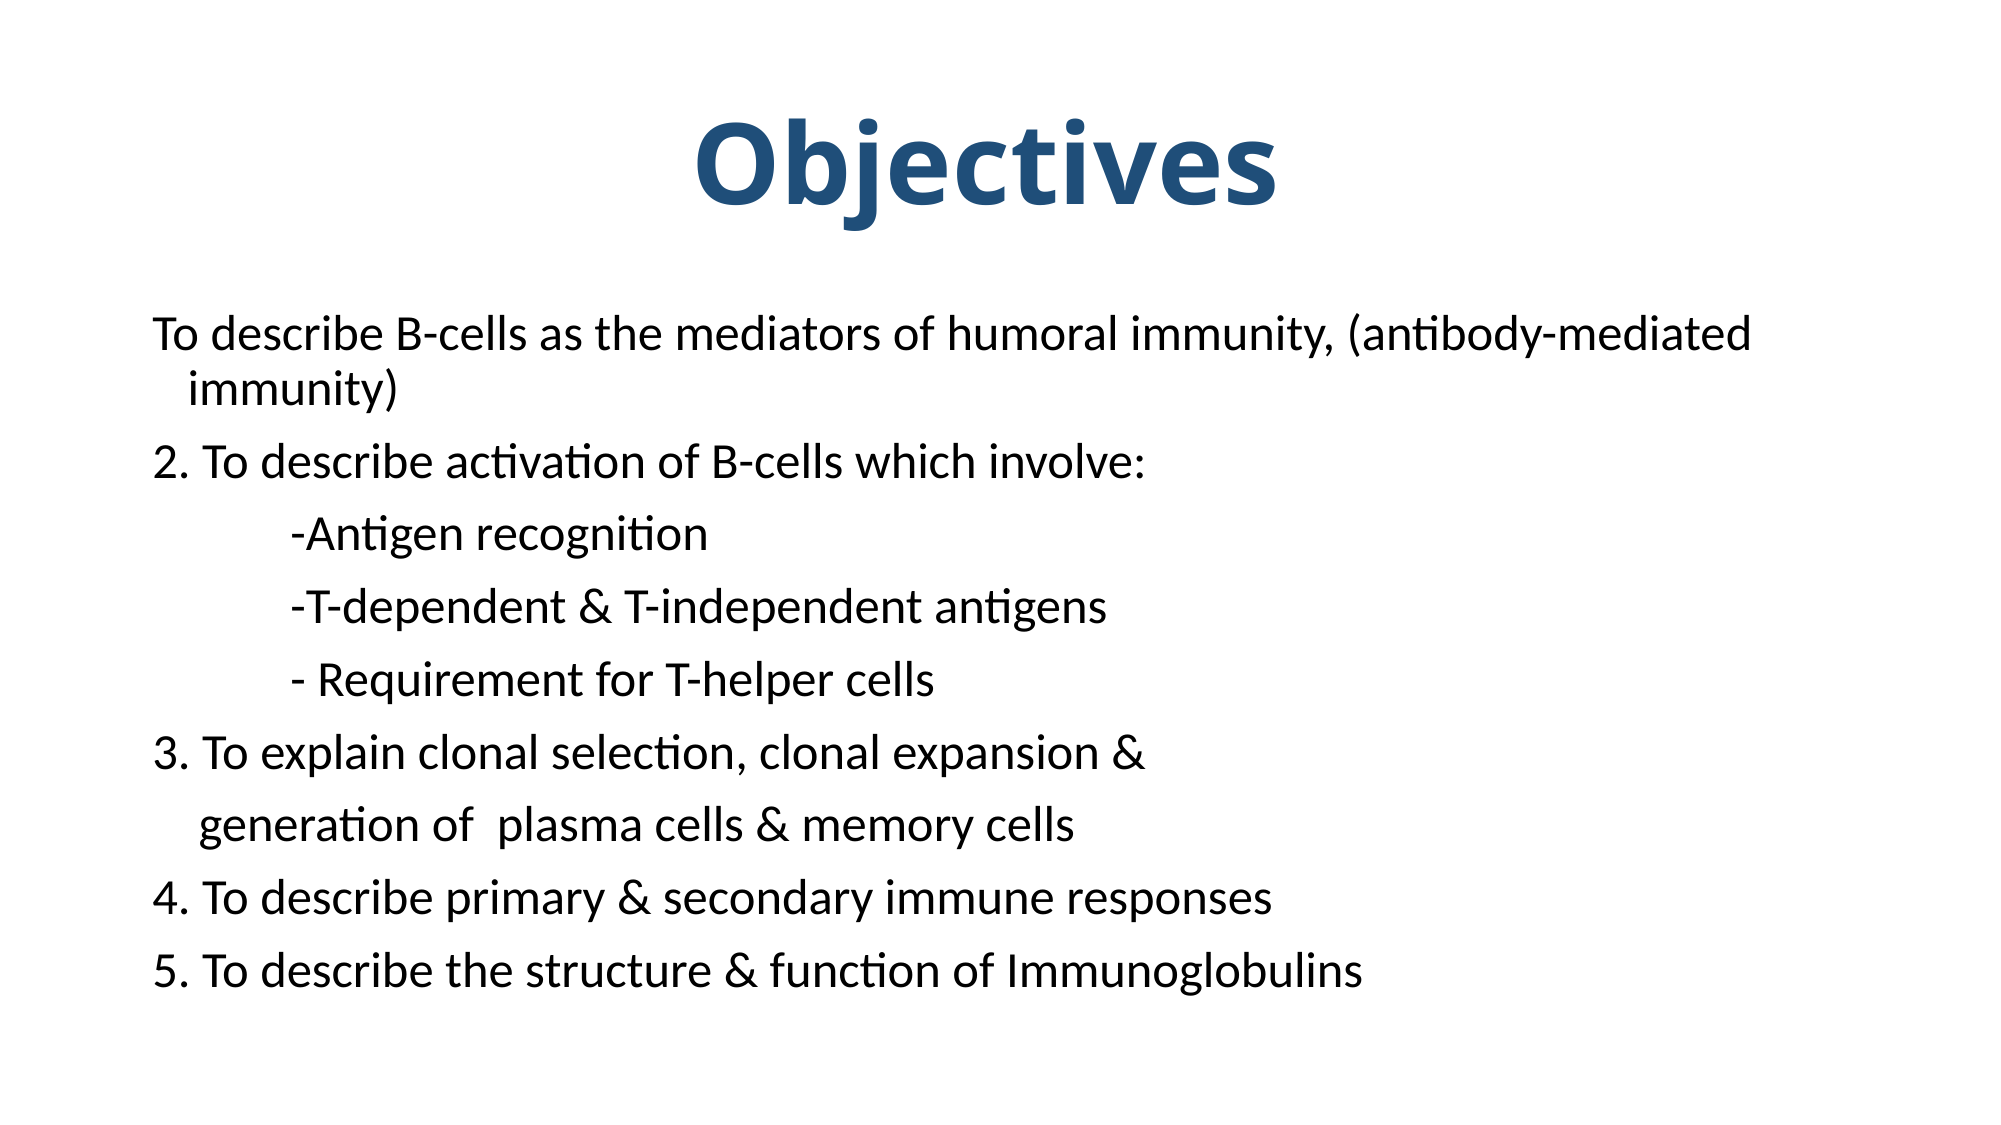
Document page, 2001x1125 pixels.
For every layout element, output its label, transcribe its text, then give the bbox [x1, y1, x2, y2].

title Objectives [137, 59, 1863, 278]
list To describe B-cells as the mediators of humoral immunity, (antibody-mediated immunity) 2. To describe activation of B-cells which involve: -Antigen recognition -T-dependent & T-independent antigens - Requirement for T-helper cells 3. To explain clonal selection, clonal expansion & generation of plasma cells & memory cells 4. To describe primary & secondary immune responses 5. To describe the structure & function of Immunoglobulins [137, 299, 1863, 1014]
